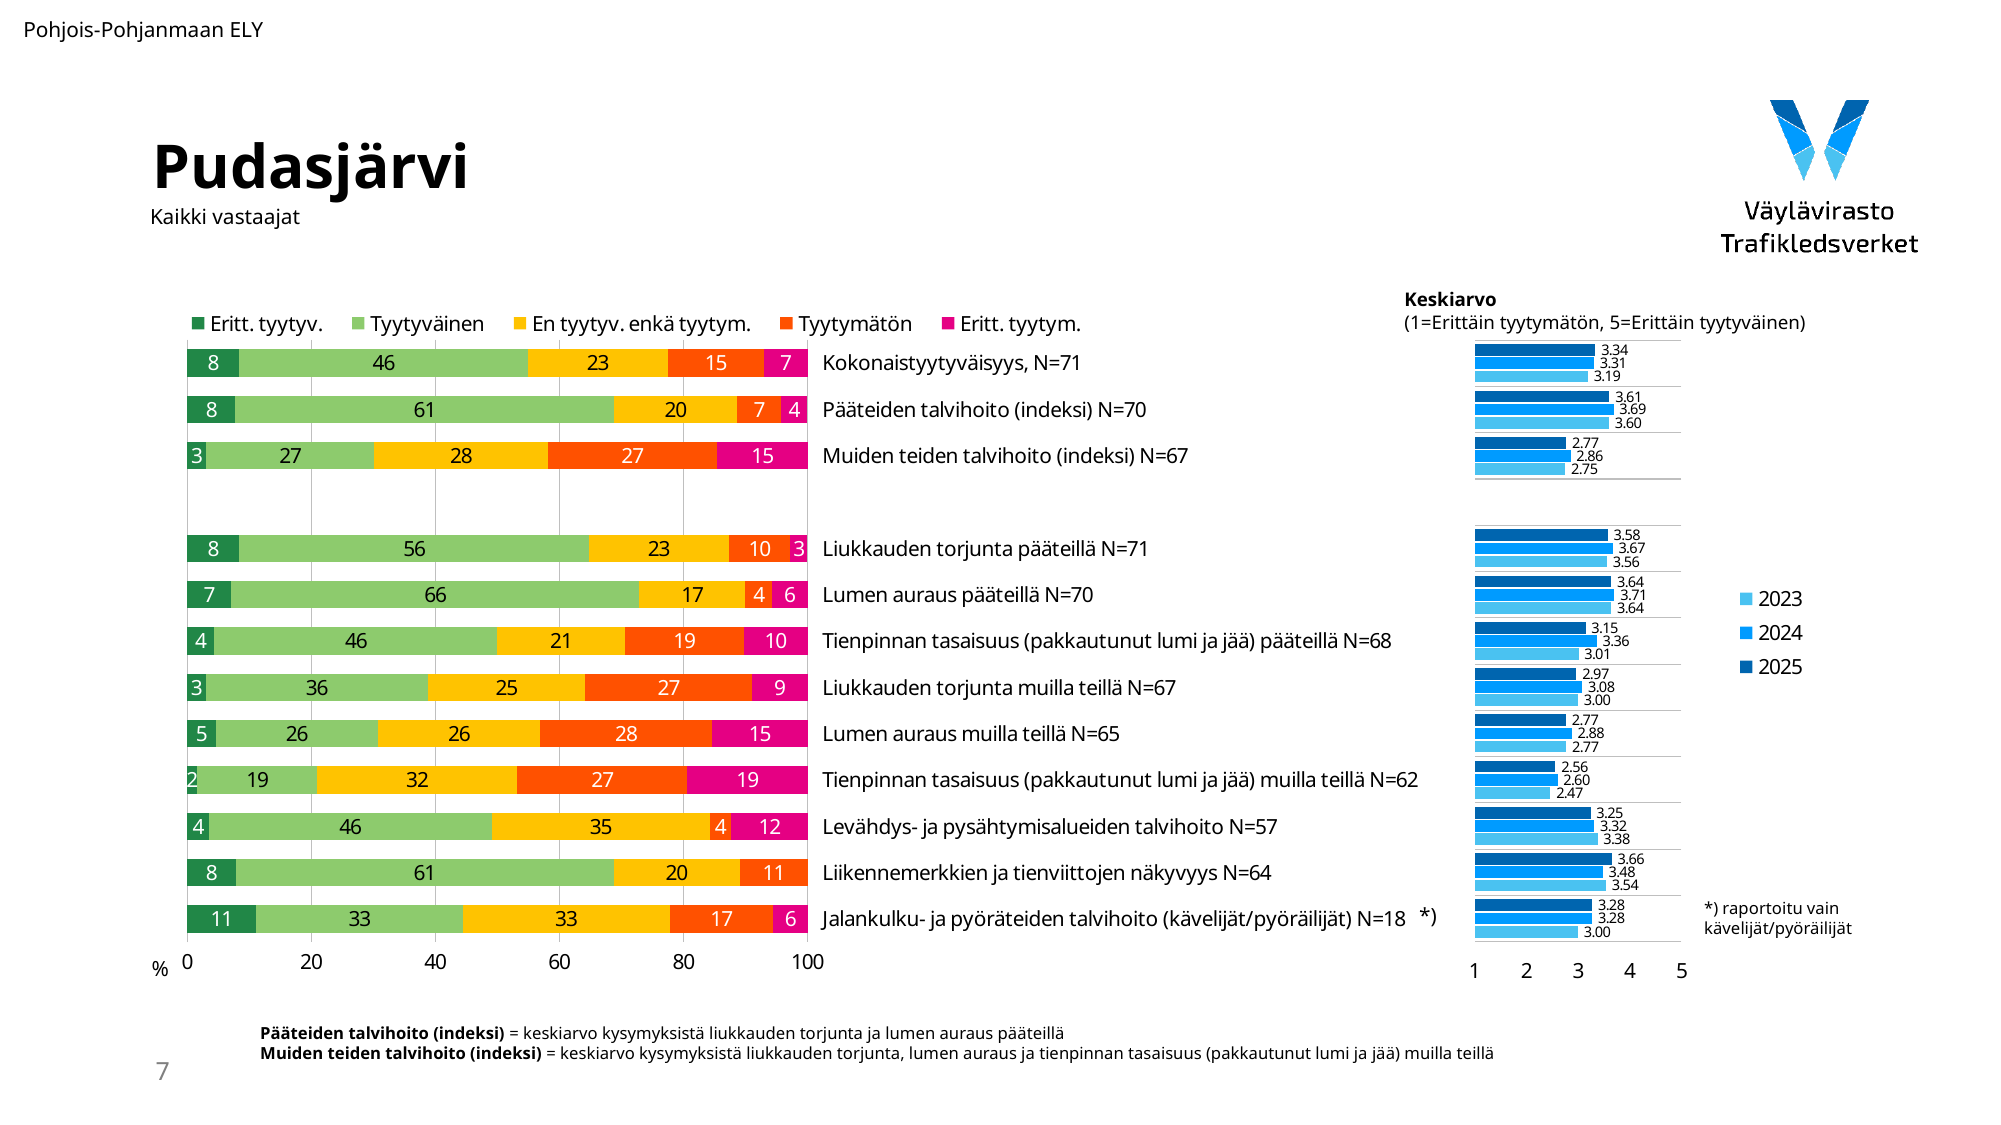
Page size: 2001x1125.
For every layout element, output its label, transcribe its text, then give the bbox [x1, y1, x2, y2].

text_box Keskiarvo (1=Erittäin tyytymätön, 5=Erittäin tyytyväinen) [1389, 280, 1826, 341]
text_box *) raportoitu vain kävelijät/pyöräilijät [1822, 890, 1868, 945]
chart [168, 281, 1822, 985]
text_box Kaikki vastaajat [135, 196, 315, 237]
footer [0, 1042, 675, 1103]
title Pudasjärvi [137, 59, 1555, 278]
text_box % [136, 948, 184, 989]
picture [1682, 62, 1958, 292]
text_box Pääteiden talvihoito (indeksi) = keskiarvo kysymyksistä liukkauden torjunta ja lumen auraus pääteillä Muiden teiden talvihoito (indeksi) = keskiarvo kysymyksistä liukkauden torjunta, lumen auraus ja tienpinnan tasaisuus (pakkautunut lumi ja jää) muilla teillä [245, 1015, 1520, 1094]
text_box Pohjois-Pohjanmaan ELY [8, 9, 278, 50]
